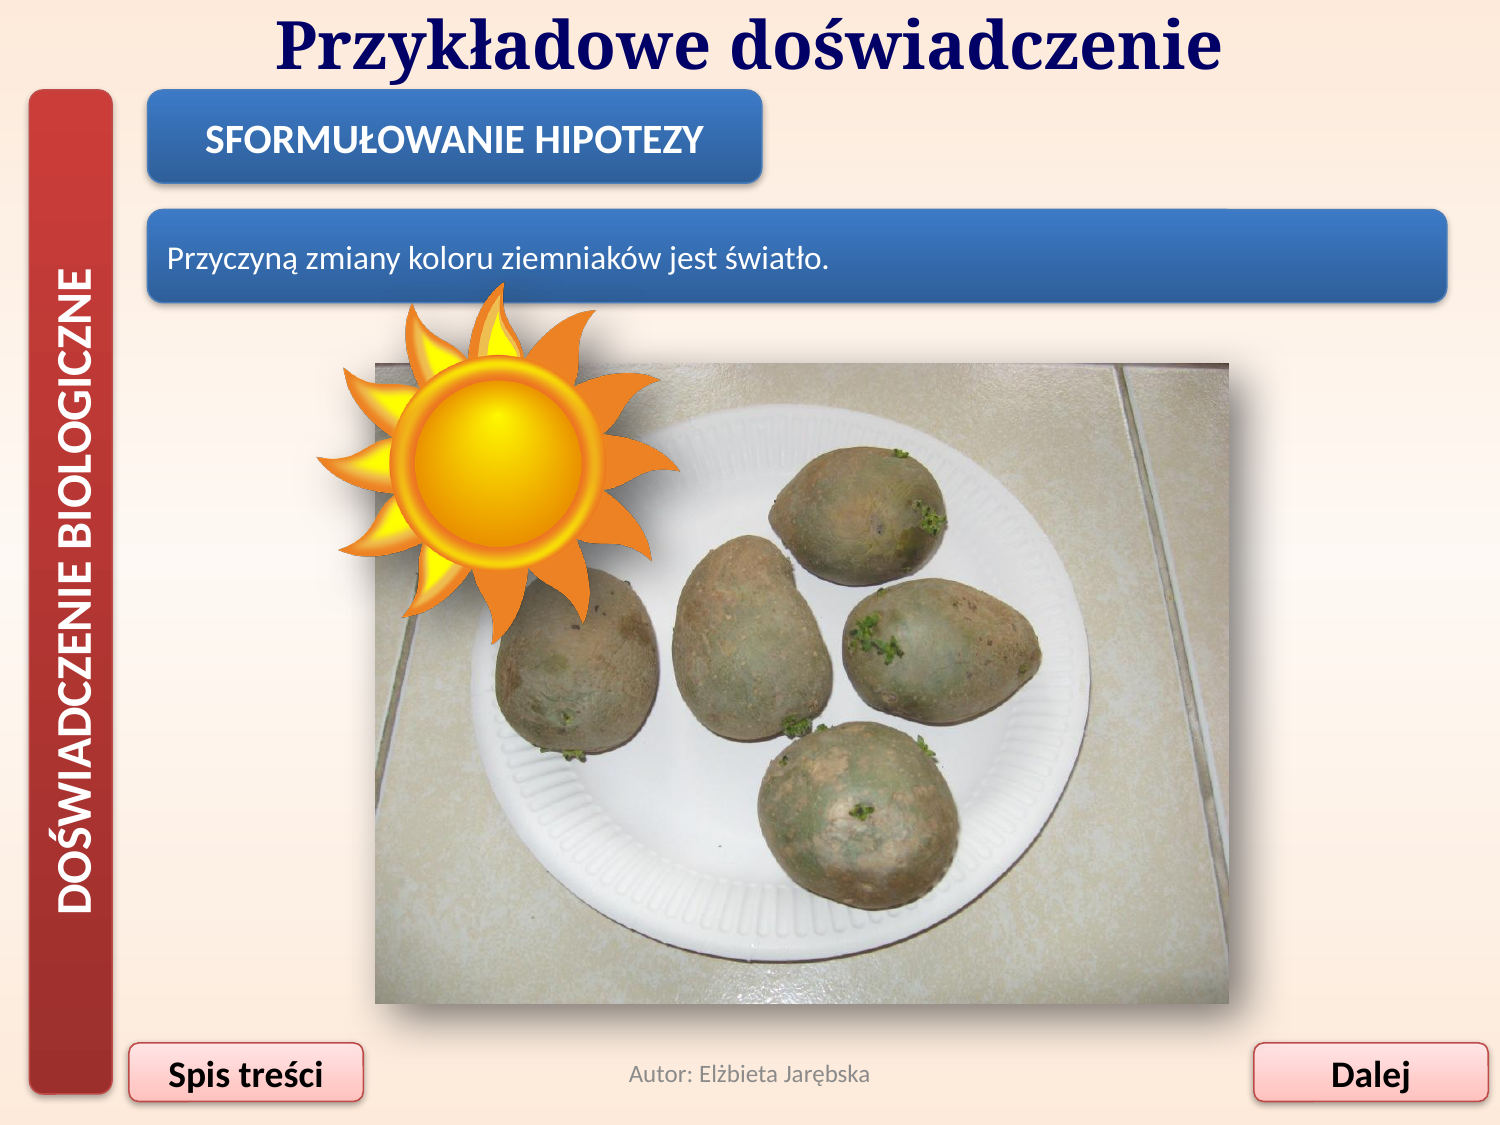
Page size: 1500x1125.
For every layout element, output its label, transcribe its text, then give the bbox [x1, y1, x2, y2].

text_box DOŚWIADCZENIE BIOLOGICZNE [28, 89, 113, 1095]
footer Autor: Elżbieta Jarębska [512, 1042, 988, 1103]
text_box Dalej [1253, 1042, 1490, 1103]
text_box Przykładowe doświadczenie [64, 0, 1436, 91]
text_box Przyczyną zmiany koloru ziemniaków jest światło. [146, 208, 1448, 304]
text_box SFORMUŁOWANIE HIPOTEZY [146, 91, 763, 184]
text_box Spis treści [128, 1042, 365, 1103]
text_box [316, 280, 1229, 1004]
